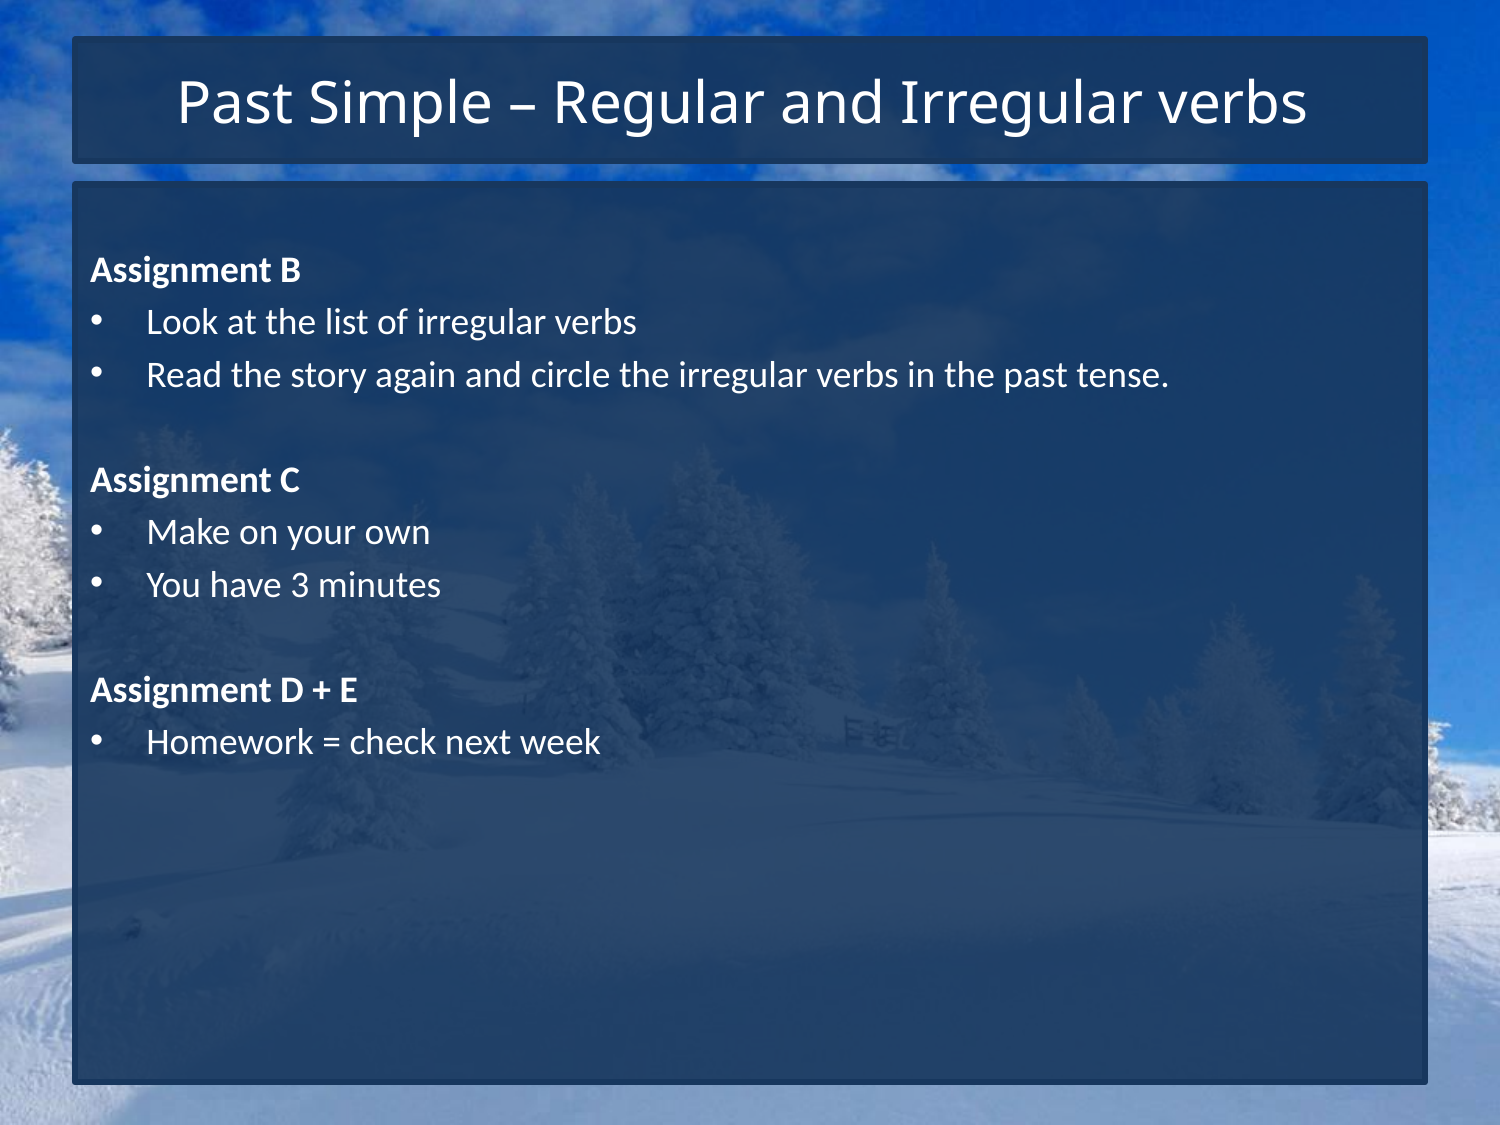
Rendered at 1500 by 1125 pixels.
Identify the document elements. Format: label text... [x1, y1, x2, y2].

title Past Simple – Regular and Irregular verbs [72, 36, 1428, 164]
list Assignment B Look at the list of irregular verbs Read the story again and circle the irregular verbs in the past tense. Assignment C Make on your own You have 3 minutes Assignment D + E Homework = check next week [72, 181, 1428, 1085]
picture [0, 0, 1500, 1125]
